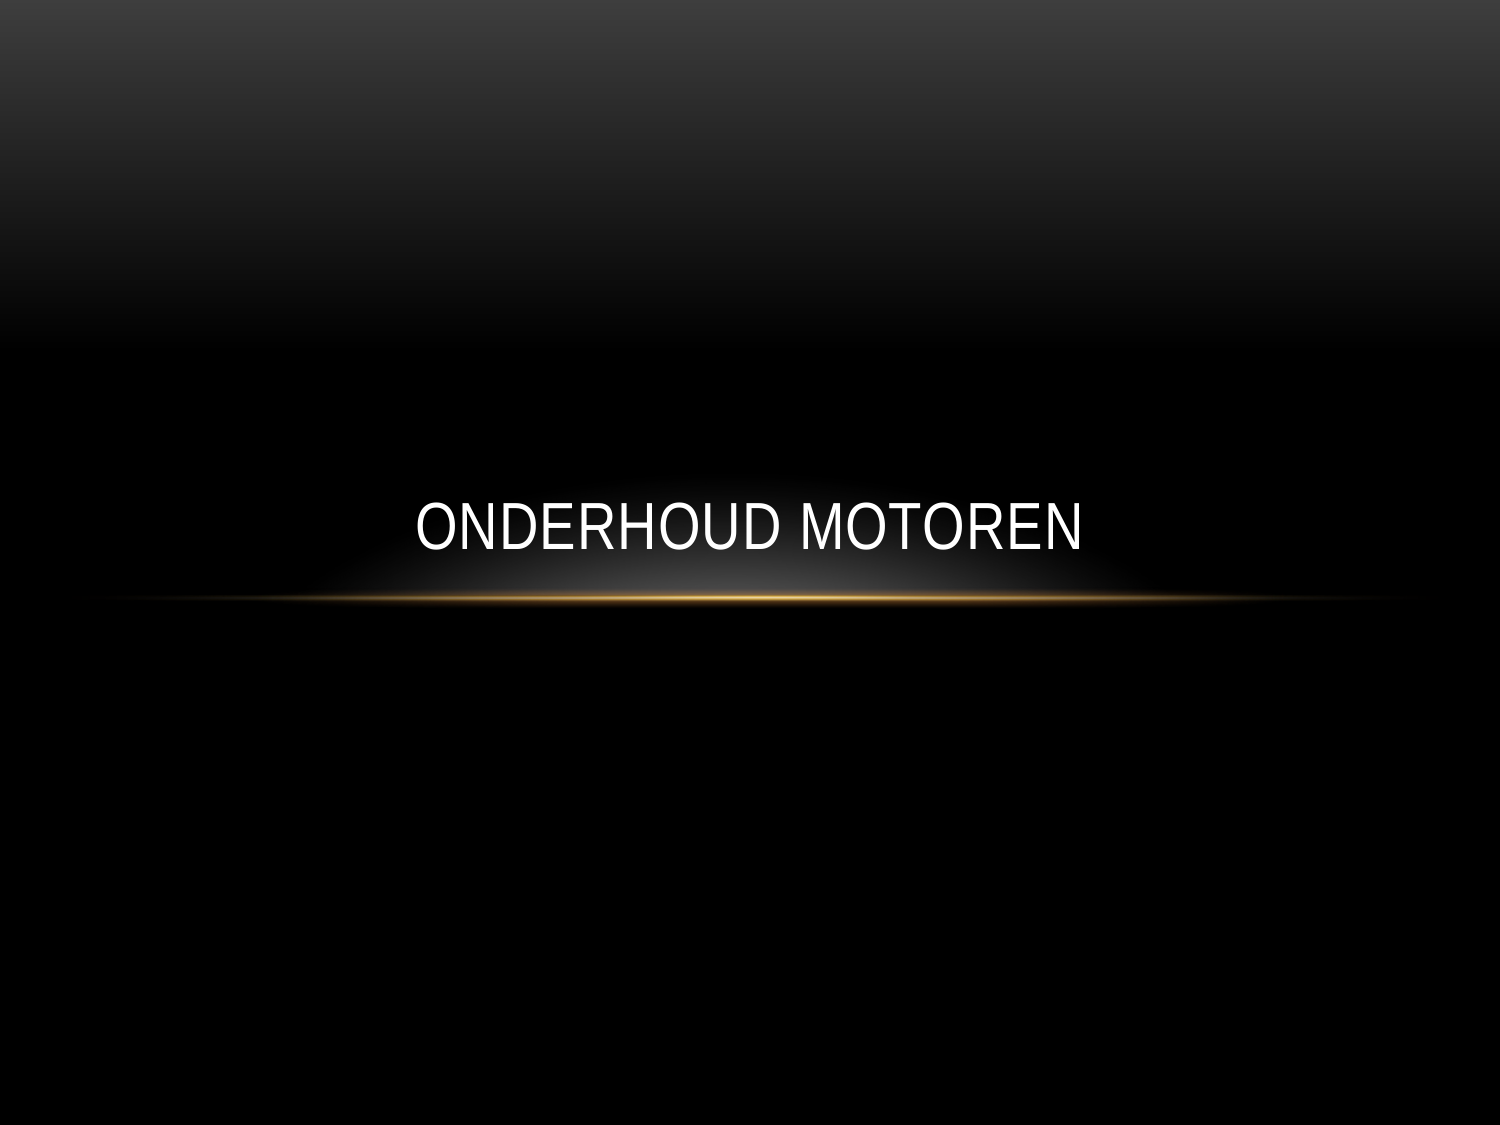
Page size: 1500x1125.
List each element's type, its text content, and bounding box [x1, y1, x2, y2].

picture [0, 0, 1500, 750]
title Onderhoud motoren [112, 329, 1388, 571]
